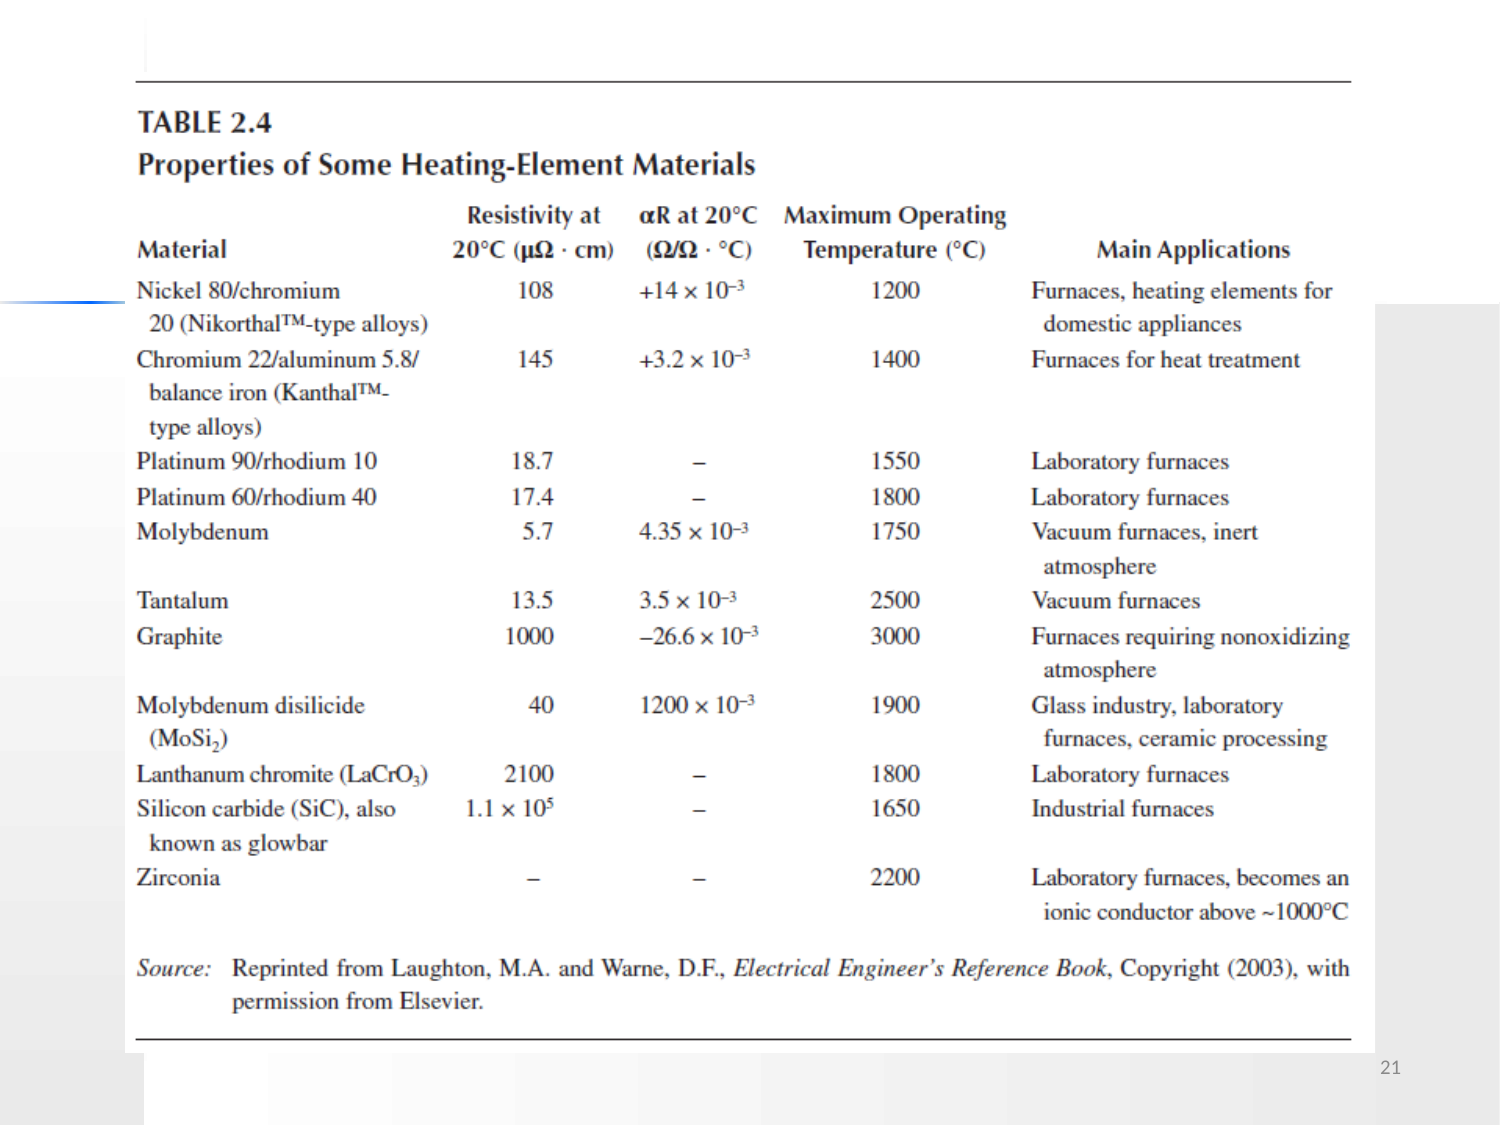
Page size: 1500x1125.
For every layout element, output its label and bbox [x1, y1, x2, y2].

picture [125, 72, 1375, 1053]
